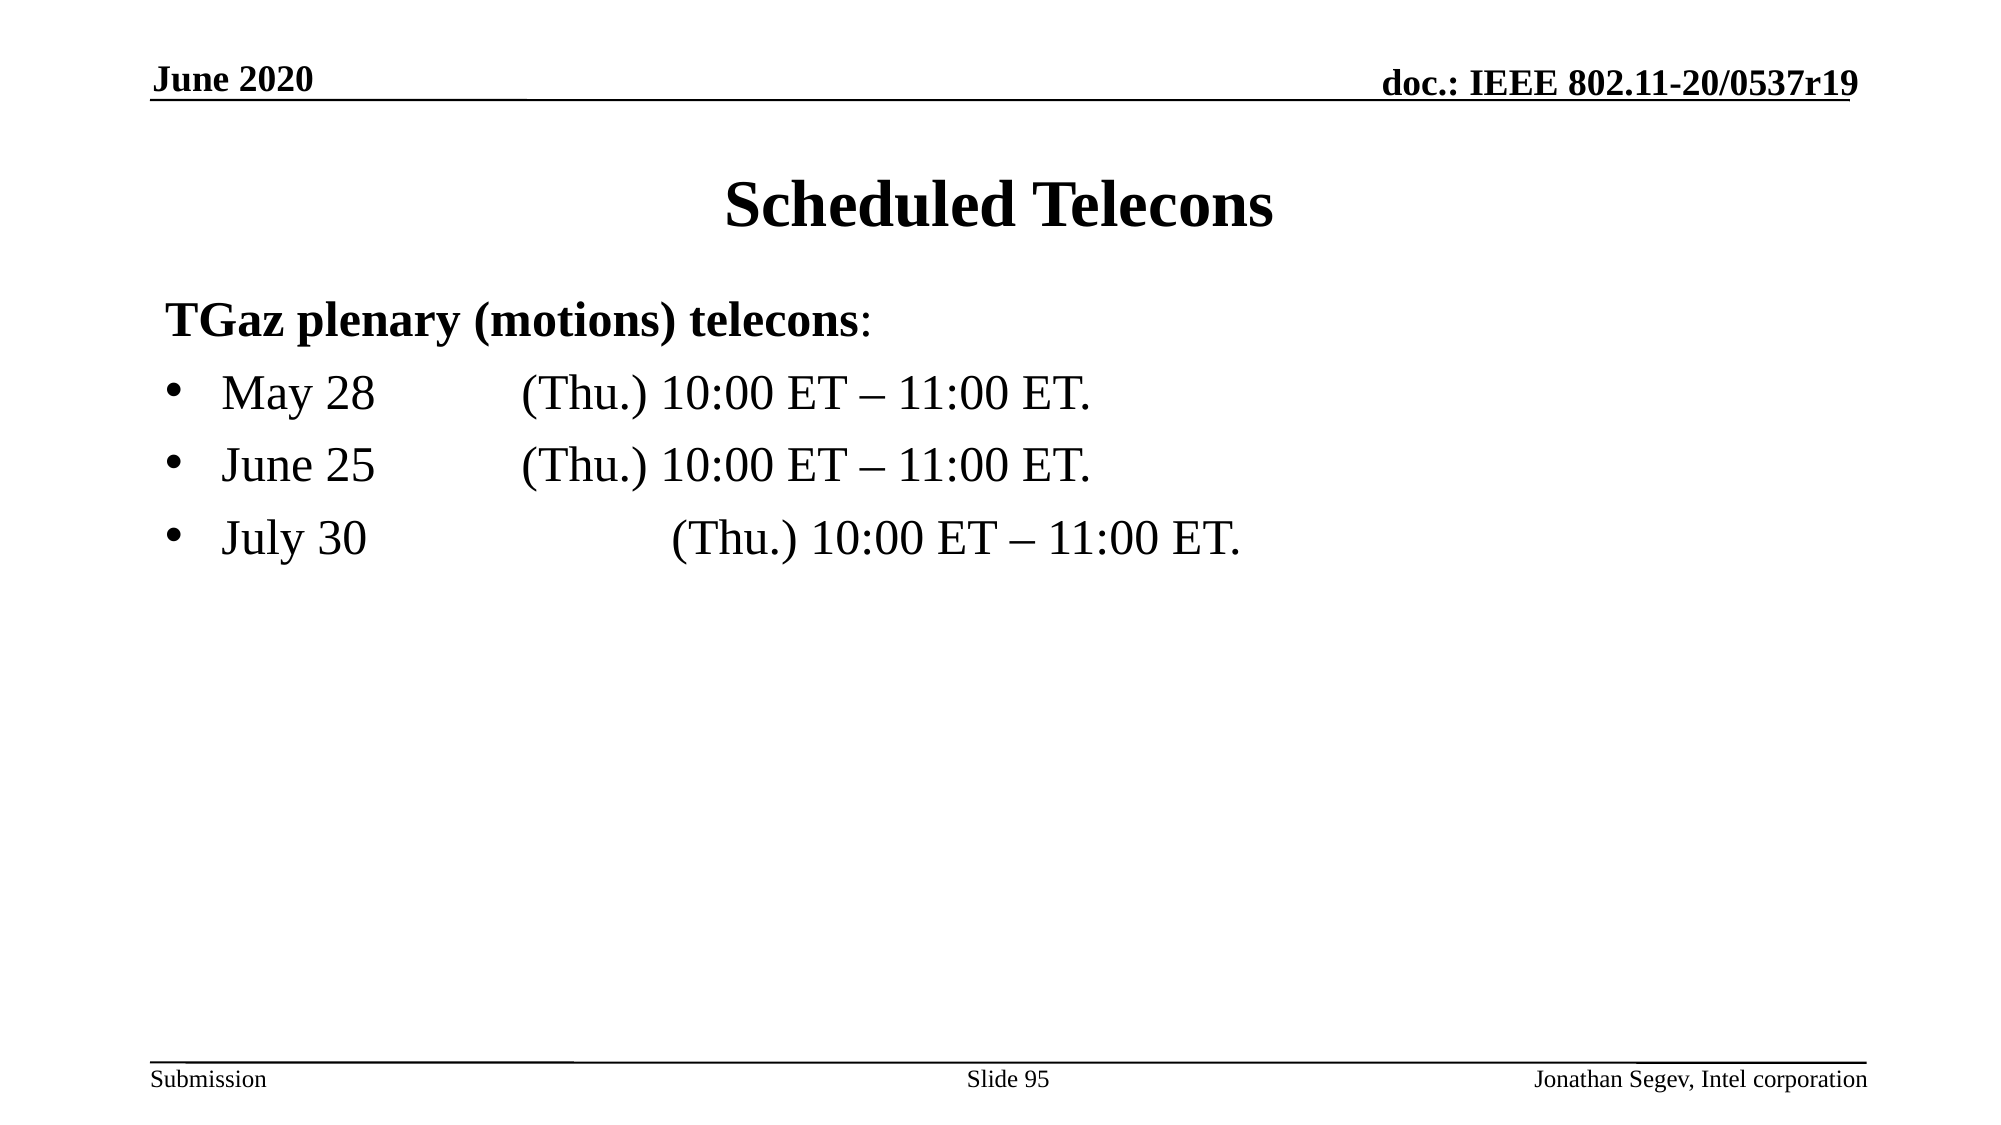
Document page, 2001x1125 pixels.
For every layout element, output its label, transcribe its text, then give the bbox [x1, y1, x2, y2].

list TGaz plenary (motions) telecons: May 28 (Thu.) 10:00 ET – 11:00 ET. June 25 (Thu.) 10:00 ET – 11:00 ET. July 30 (Thu.) 10:00 ET – 11:00 ET. [149, 278, 1850, 670]
title Scheduled Telecons [149, 112, 1850, 278]
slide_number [152, 54, 563, 100]
slide_number Slide 95 [950, 1061, 1067, 1123]
footer Jonathan Segev, Intel corporation [1171, 1061, 1869, 1093]
